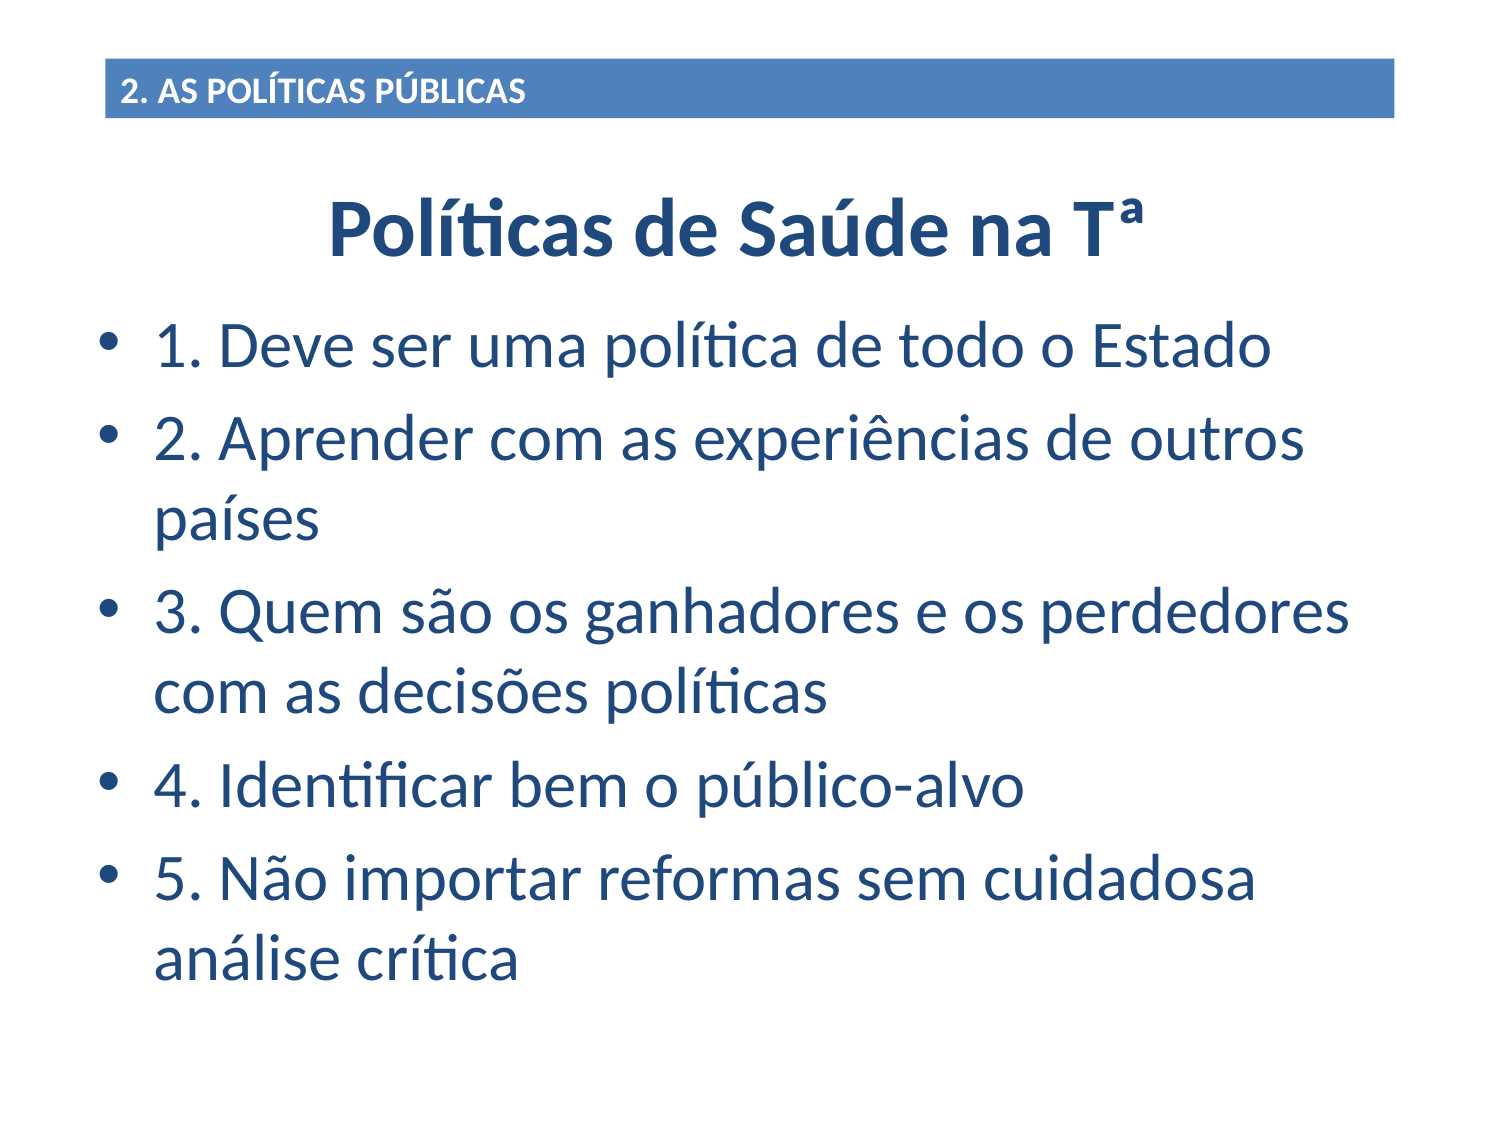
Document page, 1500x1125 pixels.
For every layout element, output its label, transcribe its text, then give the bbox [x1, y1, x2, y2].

text_box 2. AS POLÍTICAS PÚBLICAS [105, 58, 1395, 119]
list 1. Deve ser uma política de todo o Estado 2. Aprender com as experiências de outros países 3. Quem são os ganhadores e os perdedores com as decisões políticas 4. Identificar bem o público-alvo 5. Não importar reformas sem cuidadosa análise crítica [82, 292, 1432, 1078]
title Políticas de Saúde na Tª [46, 164, 1432, 282]
